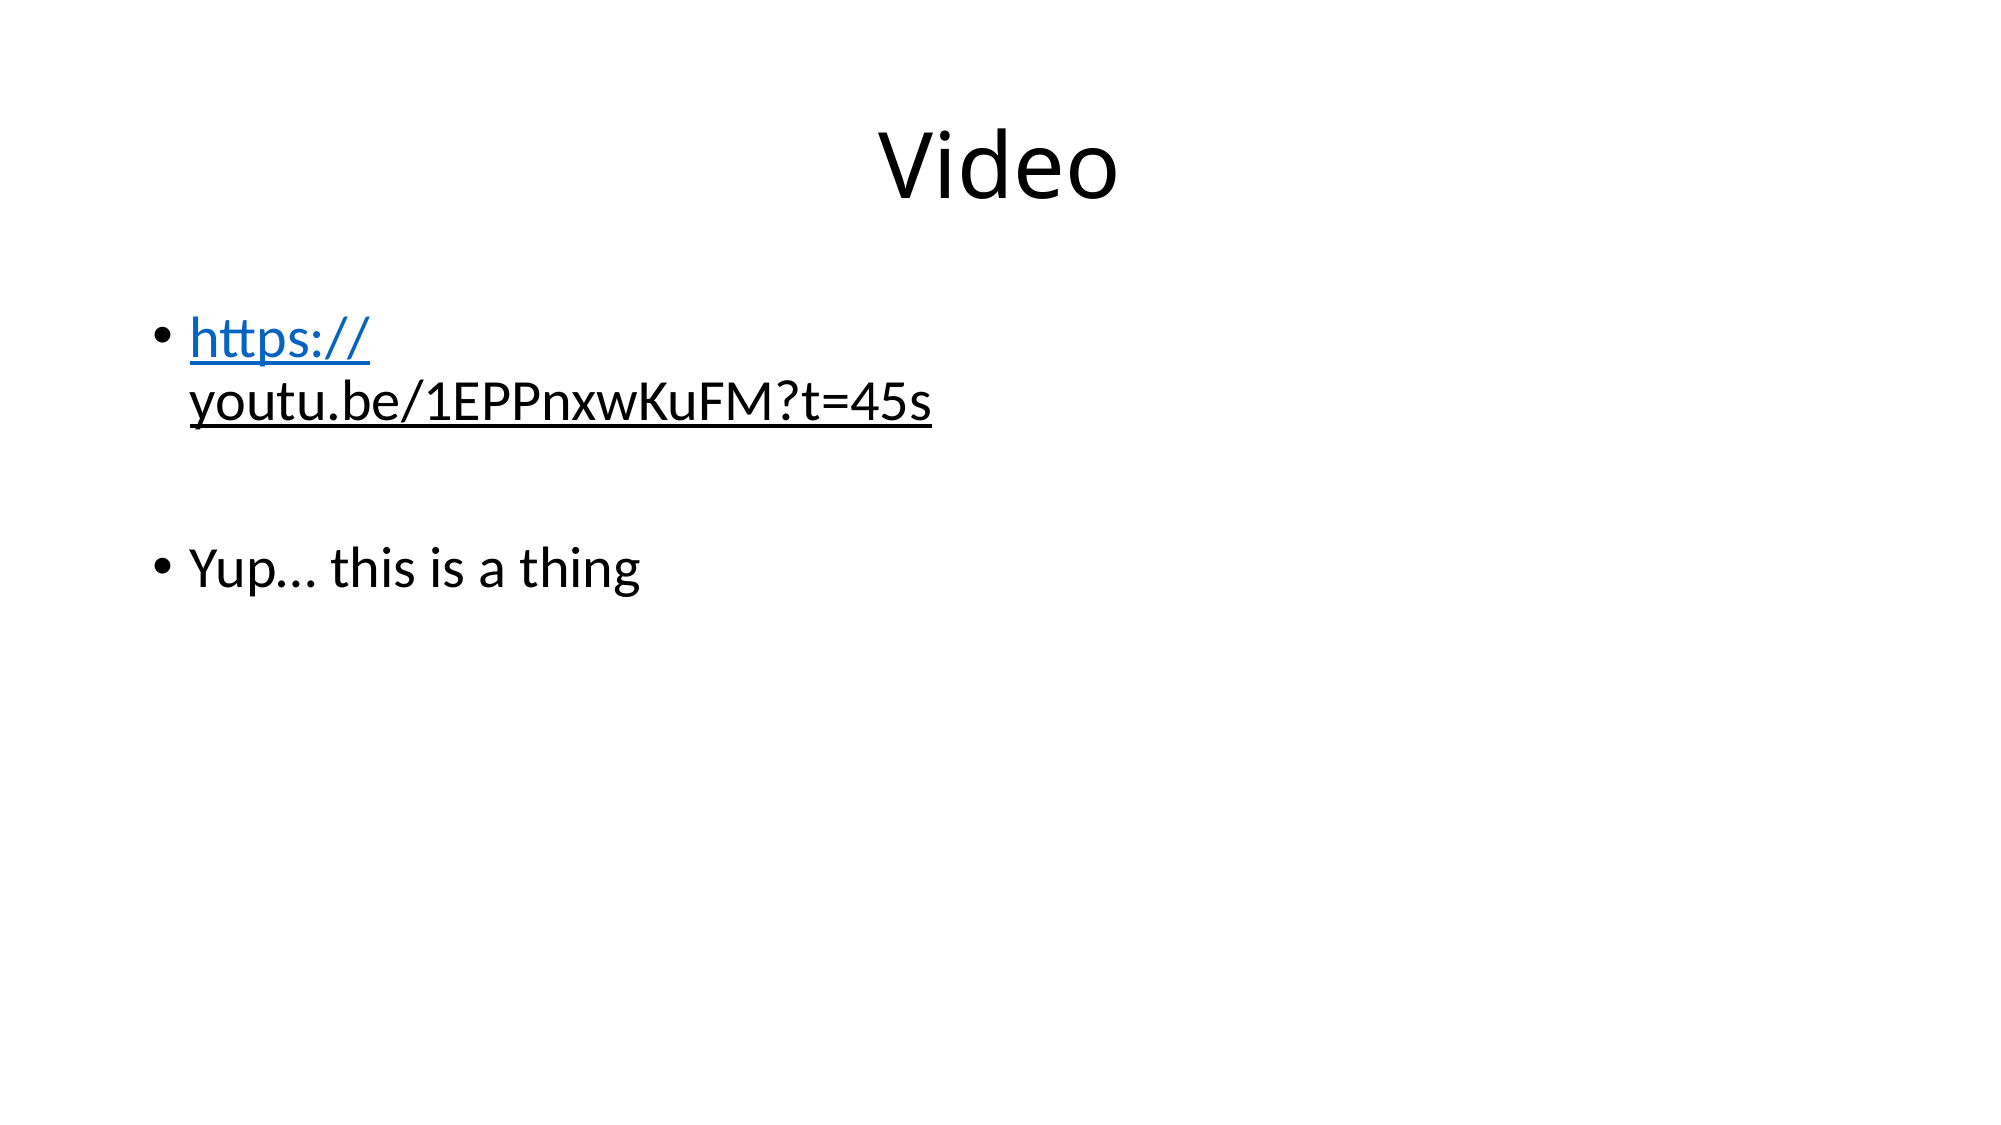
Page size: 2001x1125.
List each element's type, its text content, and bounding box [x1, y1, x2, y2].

list https://youtu.be/1EPPnxwKuFM?t=45s Yup… this is a thing [137, 299, 988, 1014]
title Video [137, 59, 1863, 278]
